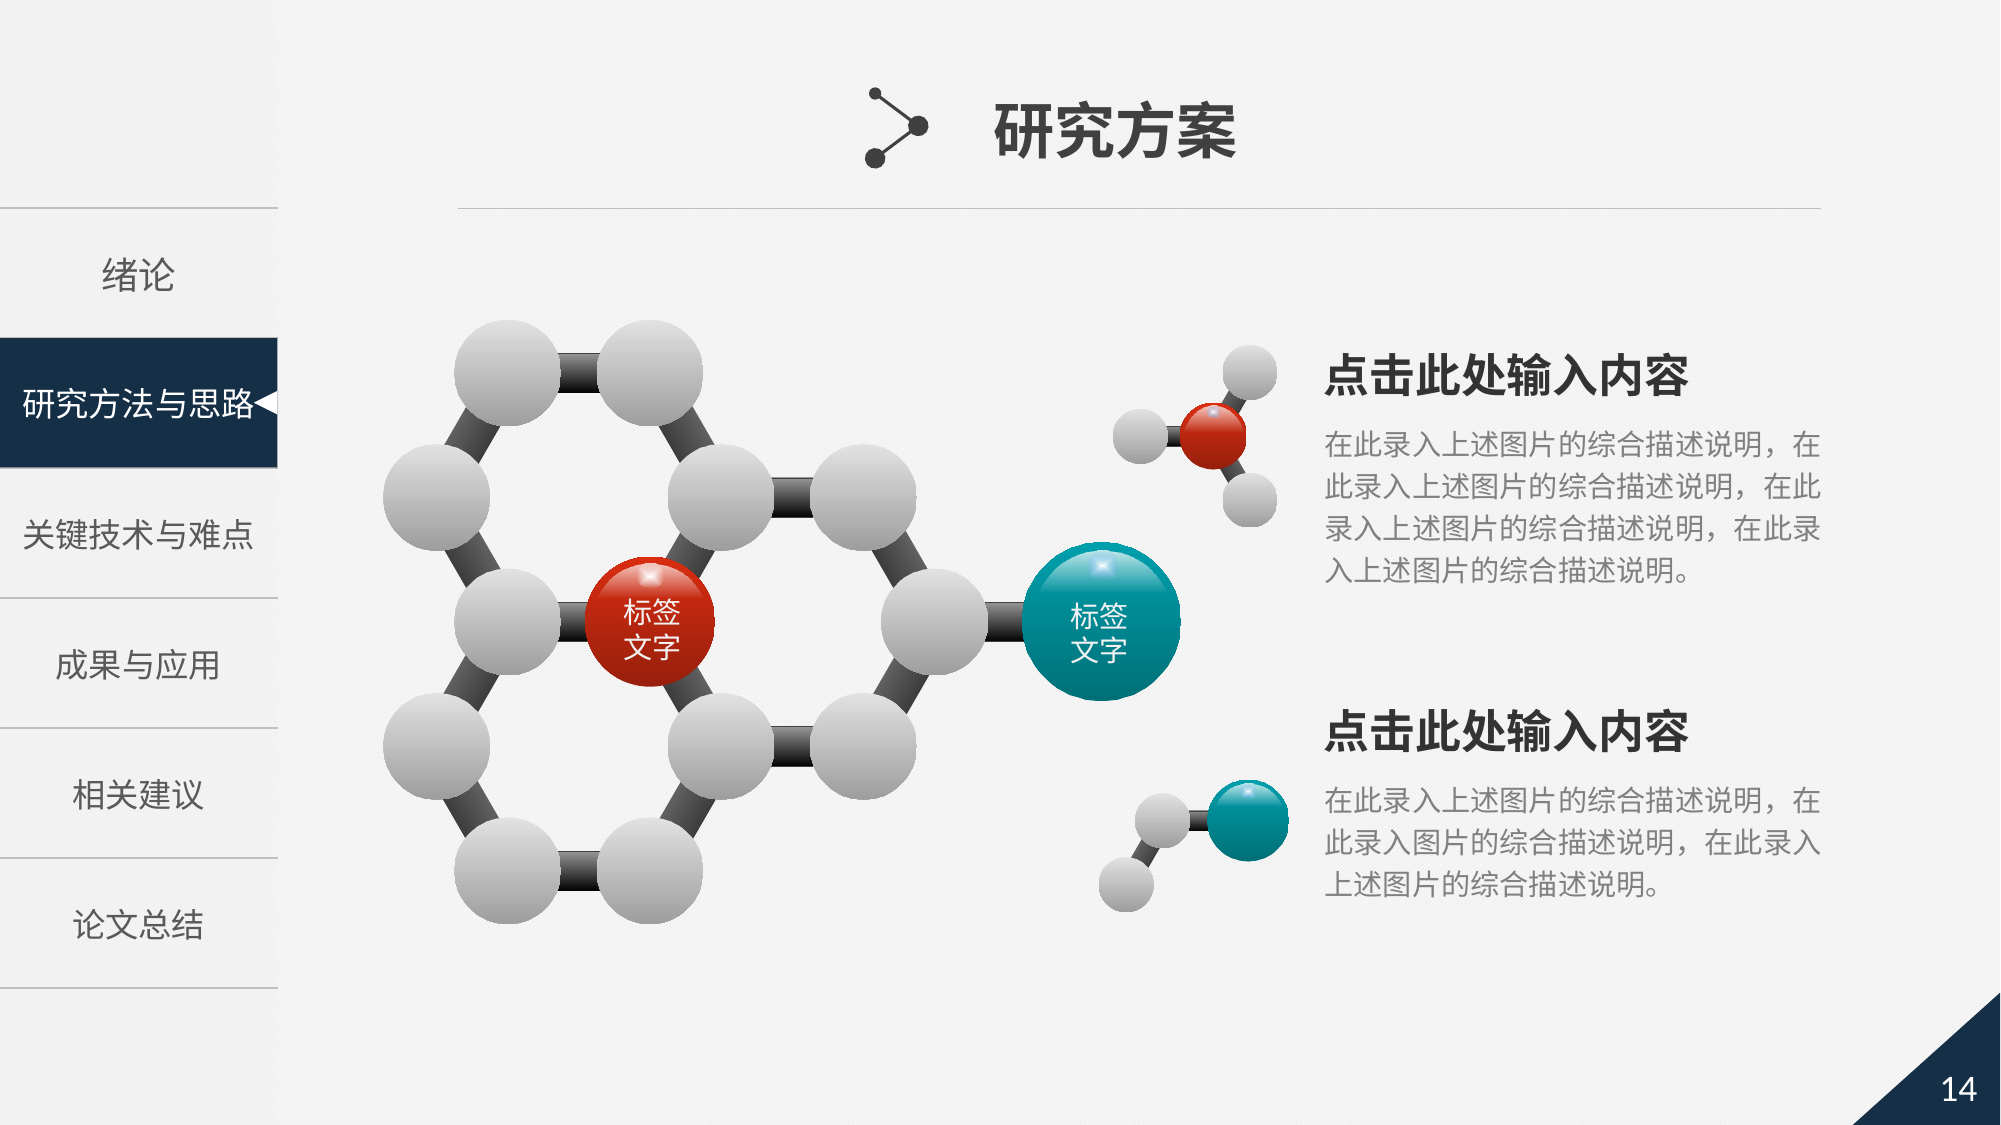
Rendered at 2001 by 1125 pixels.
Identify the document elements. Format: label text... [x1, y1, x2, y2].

text_box 研究方案 [979, 84, 1254, 173]
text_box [1098, 779, 1290, 912]
text_box 点击此处输入内容 [1289, 339, 1726, 409]
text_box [875, 93, 919, 159]
text_box 在此录入上述图片的综合描述说明，在此录入上述图片的综合描述说明，在此录入上述图片的综合描述说明，在此录入上述图片的综合描述说明。 [1309, 412, 1838, 595]
text_box 点击此处输入内容 [1289, 694, 1726, 765]
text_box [383, 319, 1182, 925]
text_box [1112, 344, 1278, 528]
text_box 在此录入上述图片的综合描述说明，在此录入图片的综合描述说明，在此录入上述图片的综合描述说明。 [1309, 767, 1838, 909]
